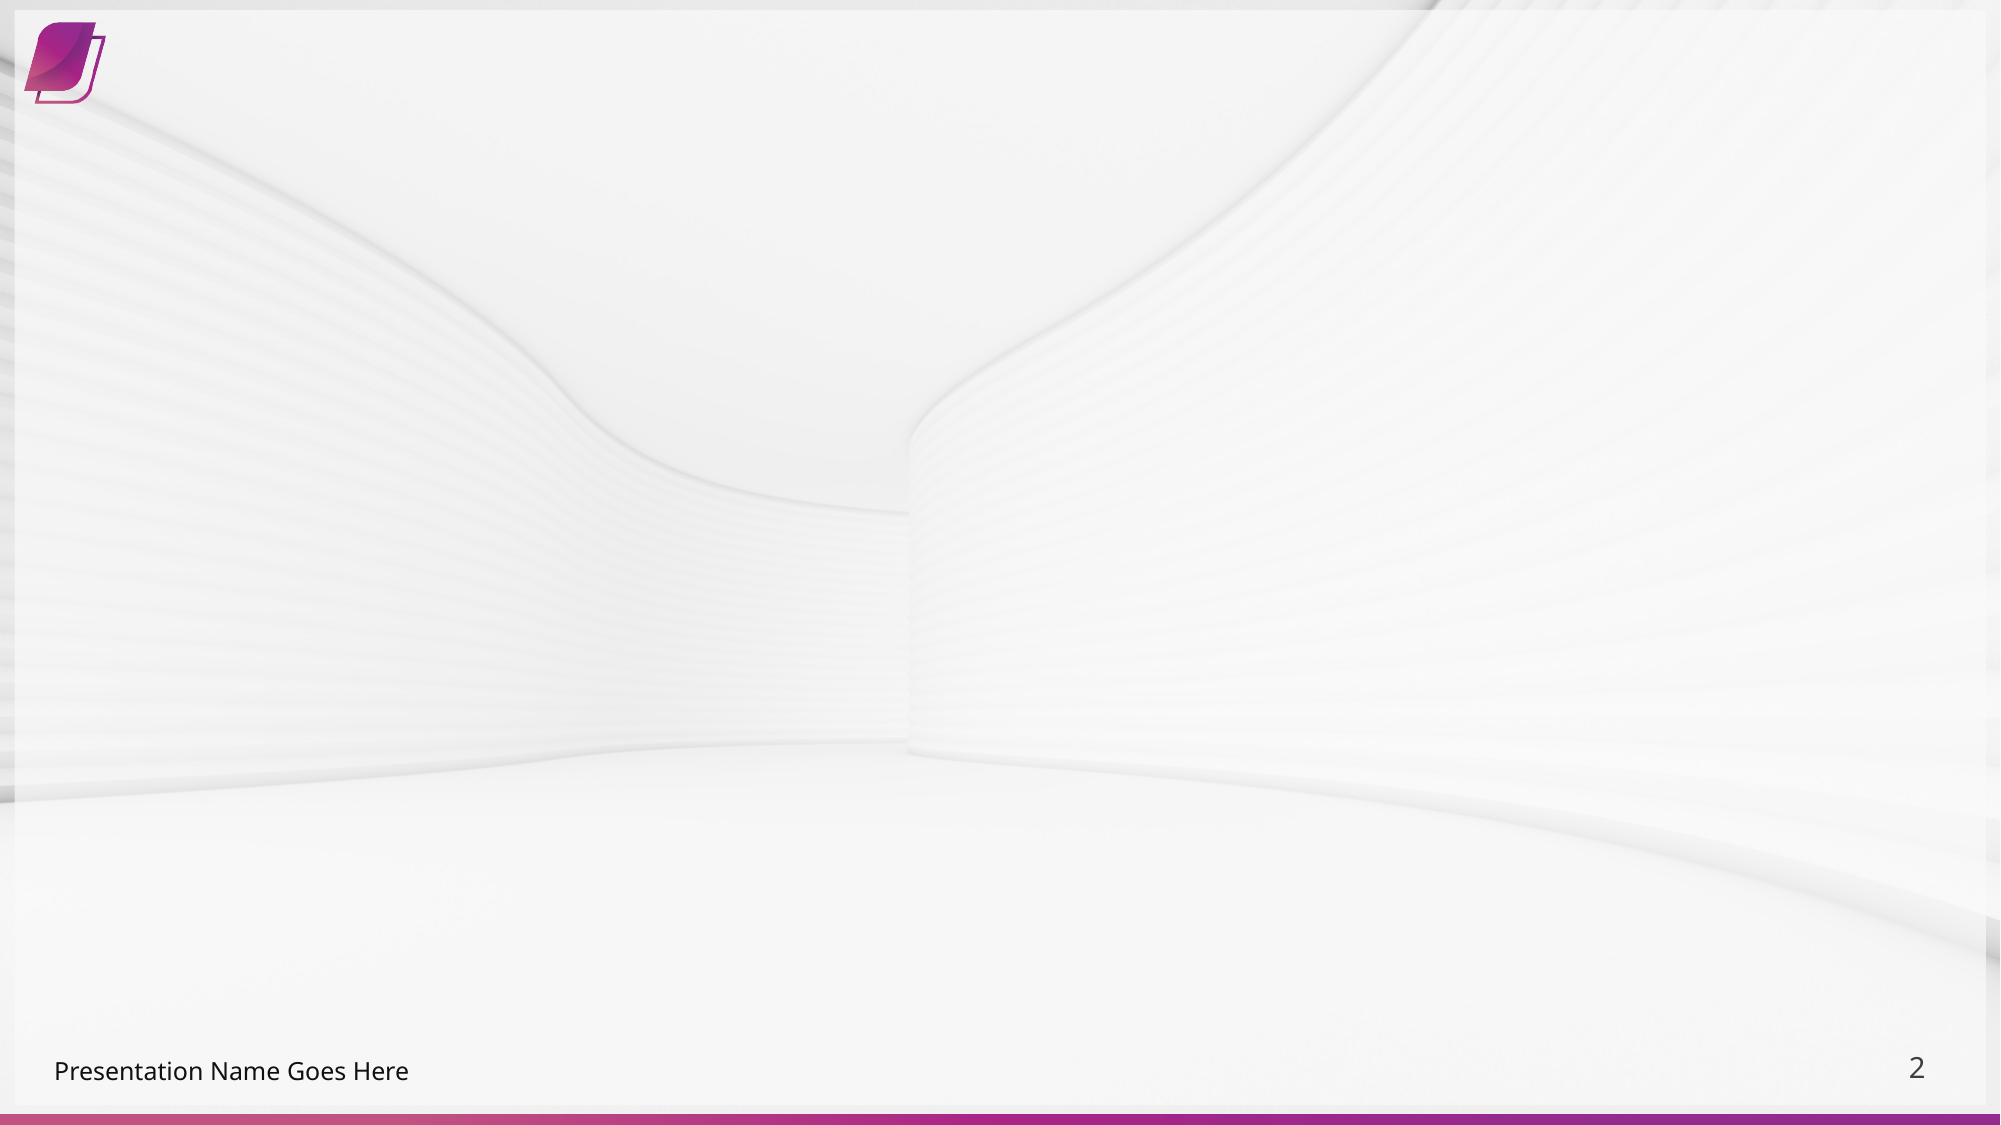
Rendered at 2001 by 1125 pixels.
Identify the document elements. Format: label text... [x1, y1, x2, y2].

picture [0, 0, 2001, 1125]
slide_number 2 [1490, 1039, 1941, 1100]
footer Presentation Name Goes Here [39, 1042, 715, 1103]
